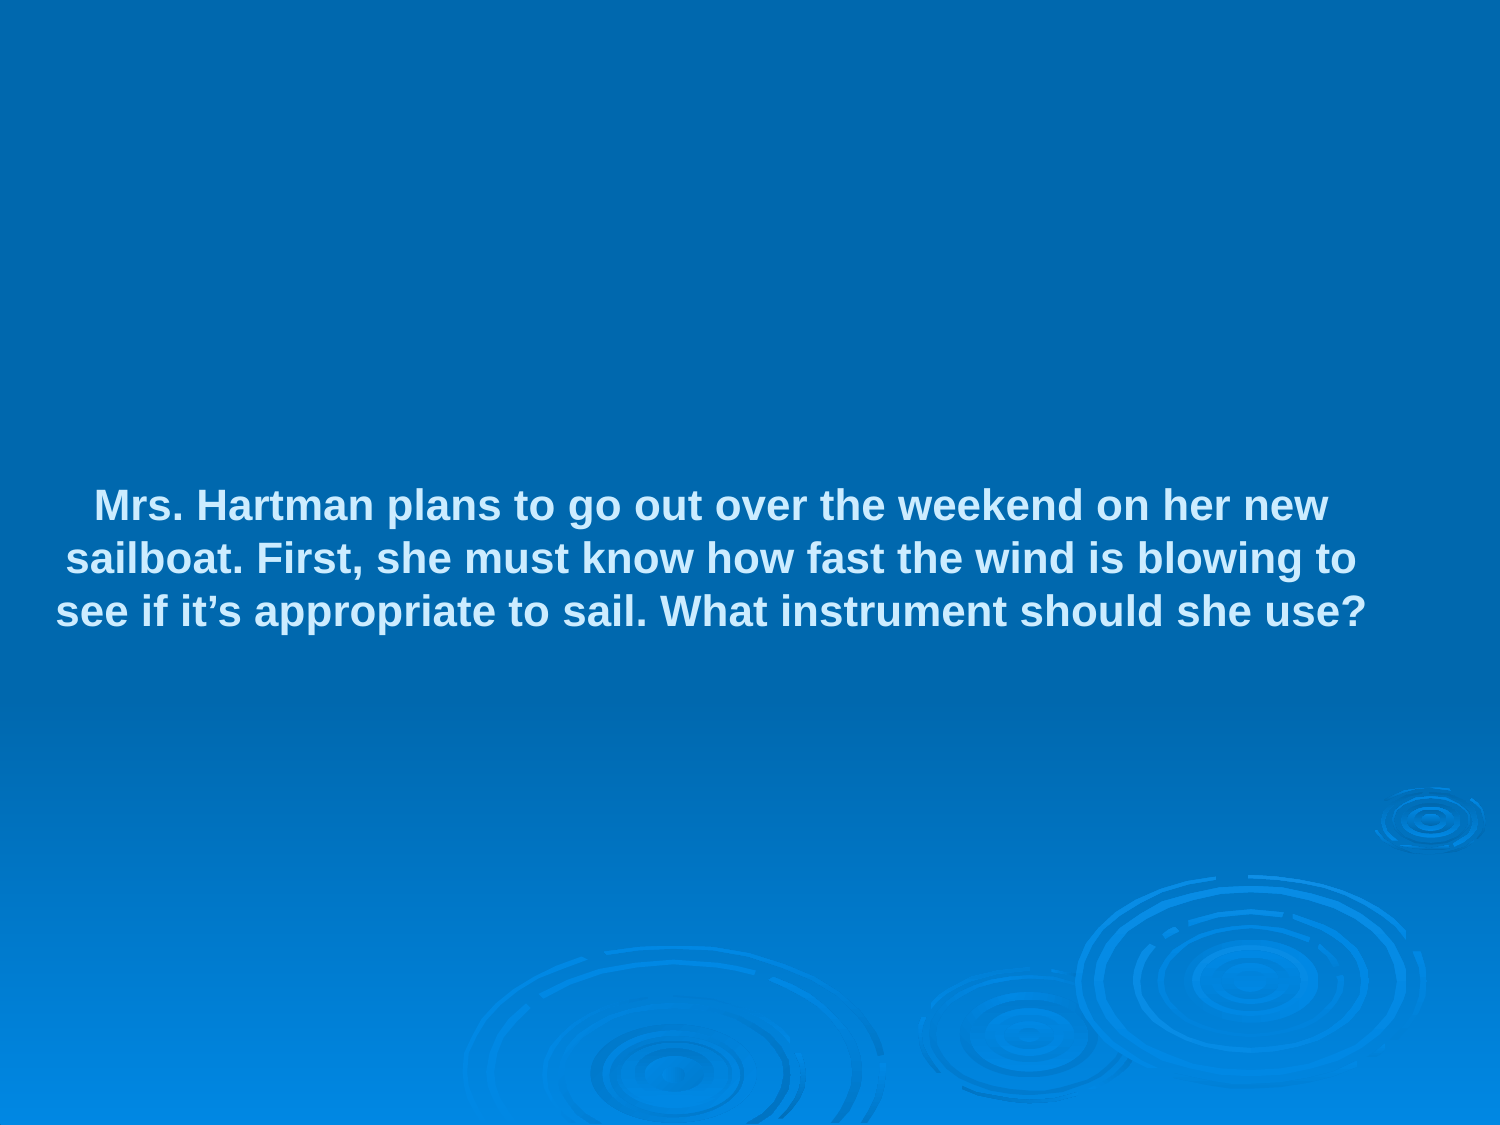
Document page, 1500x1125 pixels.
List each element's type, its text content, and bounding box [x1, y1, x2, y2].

title Mrs. Hartman plans to go out over the weekend on her new sailboat. First, she must know how fast the wind is blowing to see if it’s appropriate to sail. What instrument should she use? [36, 461, 1388, 650]
